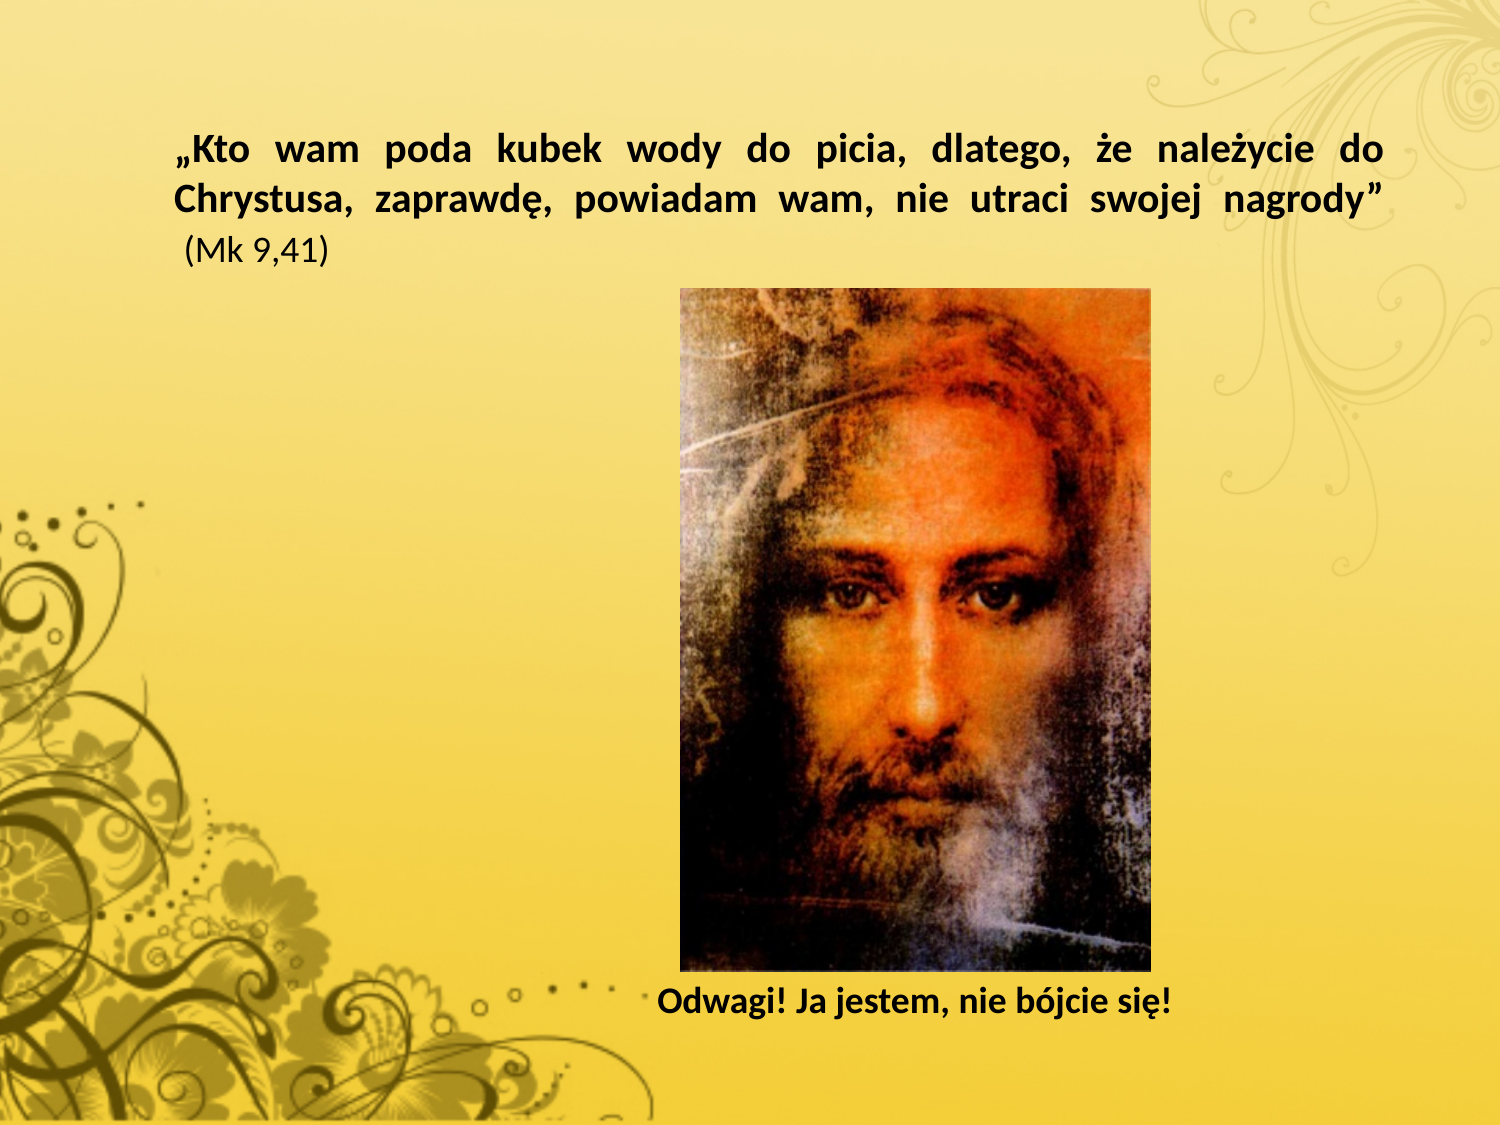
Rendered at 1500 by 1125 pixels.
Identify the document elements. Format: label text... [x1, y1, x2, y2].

text_box „Kto wam poda kubek wody do picia, dlatego, że należycie do Chrystusa, zaprawdę, powiadam wam, nie utraci swojej nagrody” (Mk 9,41) [159, 113, 1400, 279]
text_box Odwagi! Ja jestem, nie bójcie się! [501, 968, 1329, 1029]
picture [0, 0, 1500, 1125]
